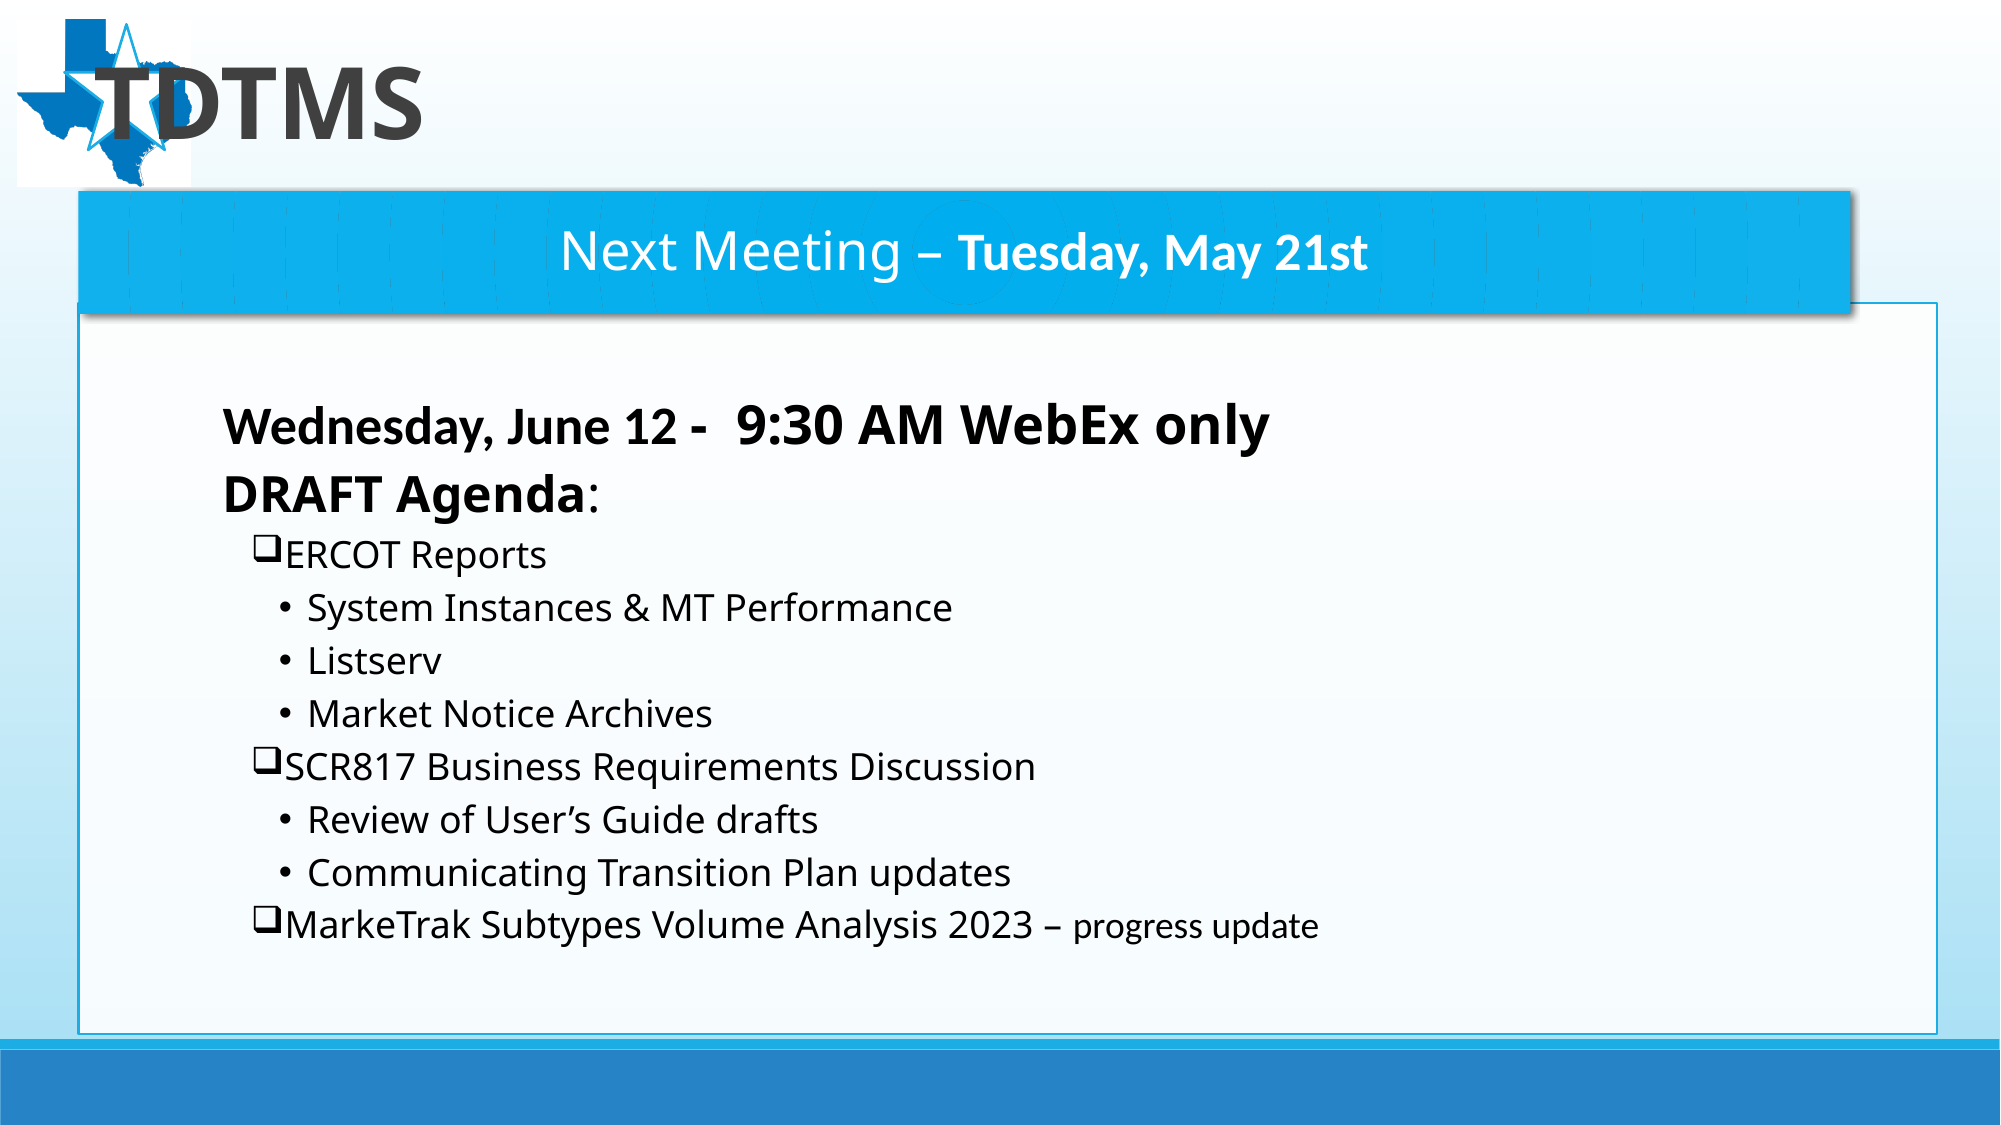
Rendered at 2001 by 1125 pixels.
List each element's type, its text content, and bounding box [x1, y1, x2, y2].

picture [16, 19, 192, 188]
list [77, 190, 1938, 1035]
title TDTMS [199, 24, 1802, 168]
